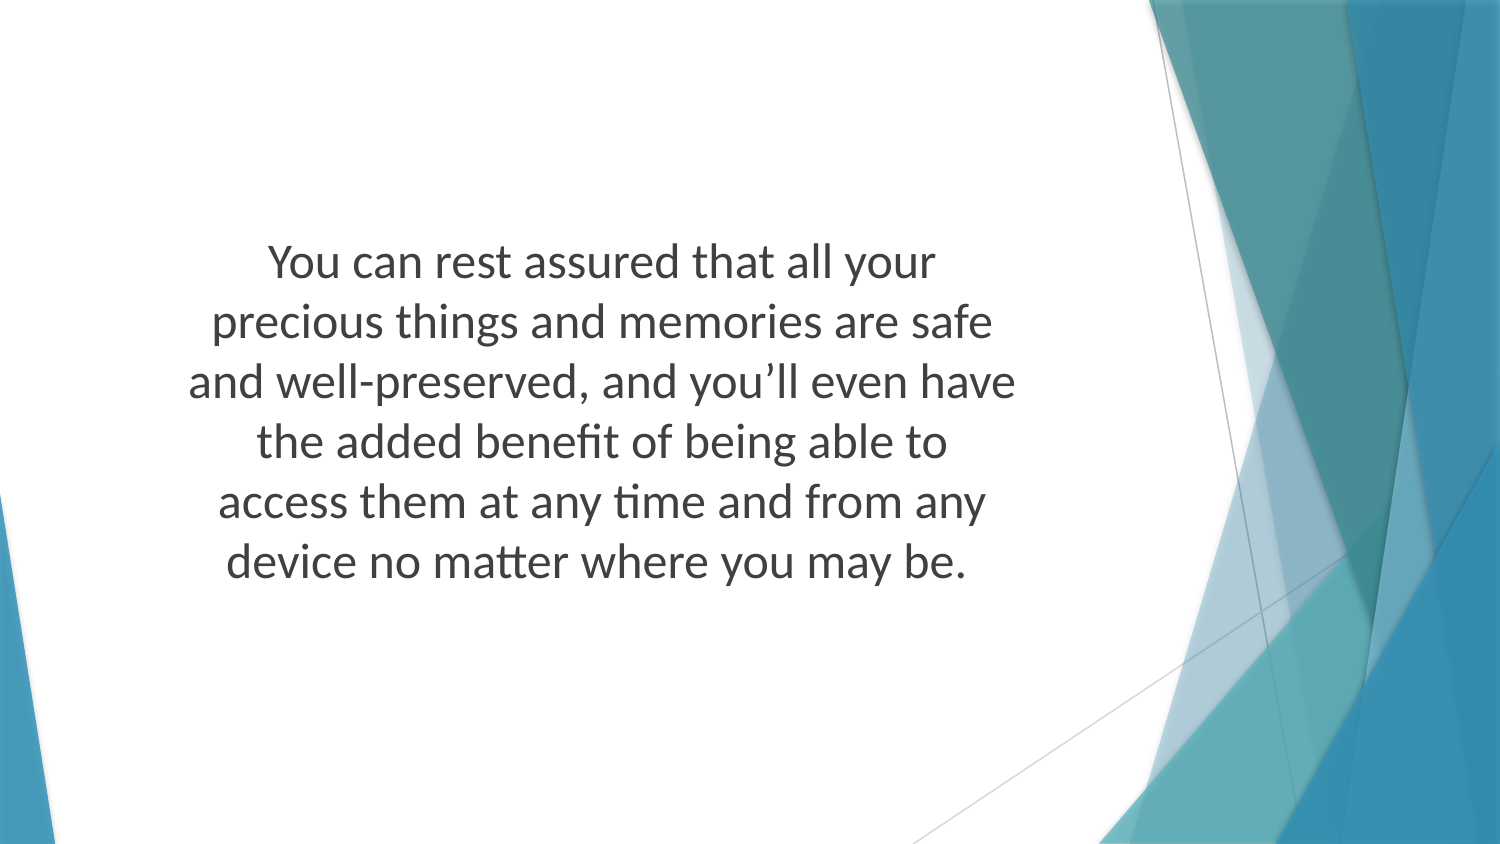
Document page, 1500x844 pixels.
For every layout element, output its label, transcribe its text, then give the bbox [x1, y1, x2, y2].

list You can rest assured that all your precious things and memories are safe and well-preserved, and you’ll even have the added benefit of being able to access them at any time and from any device no matter where you may be. [171, 221, 1034, 623]
